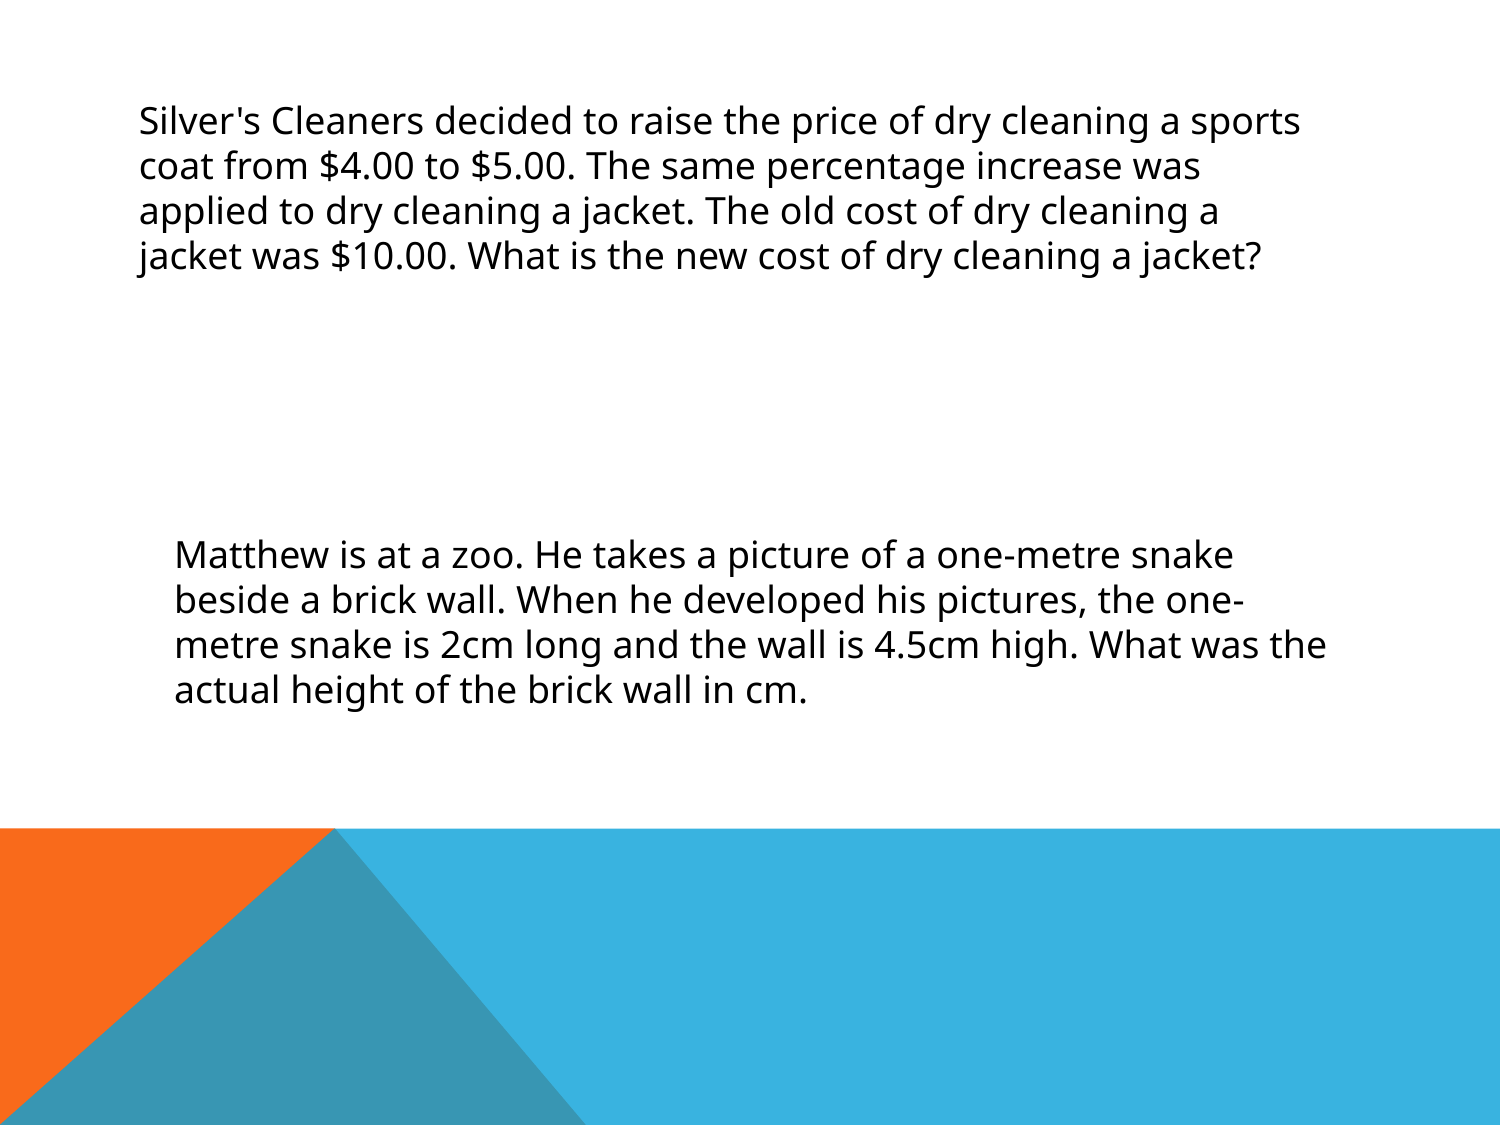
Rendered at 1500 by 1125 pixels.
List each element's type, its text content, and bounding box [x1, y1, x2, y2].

text_box Silver's Cleaners decided to raise the price of dry cleaning a sports coat from $4.00 to $5.00. The same percentage increase was applied to dry cleaning a jacket. The old cost of dry cleaning a jacket was $10.00. What is the new cost of dry cleaning a jacket? [123, 89, 1329, 285]
text_box Matthew is at a zoo. He takes a picture of a one-metre snake beside a brick wall. When he developed his pictures, the one-metre snake is 2cm long and the wall is 4.5cm high. What was the actual height of the brick wall in cm. [159, 523, 1365, 719]
